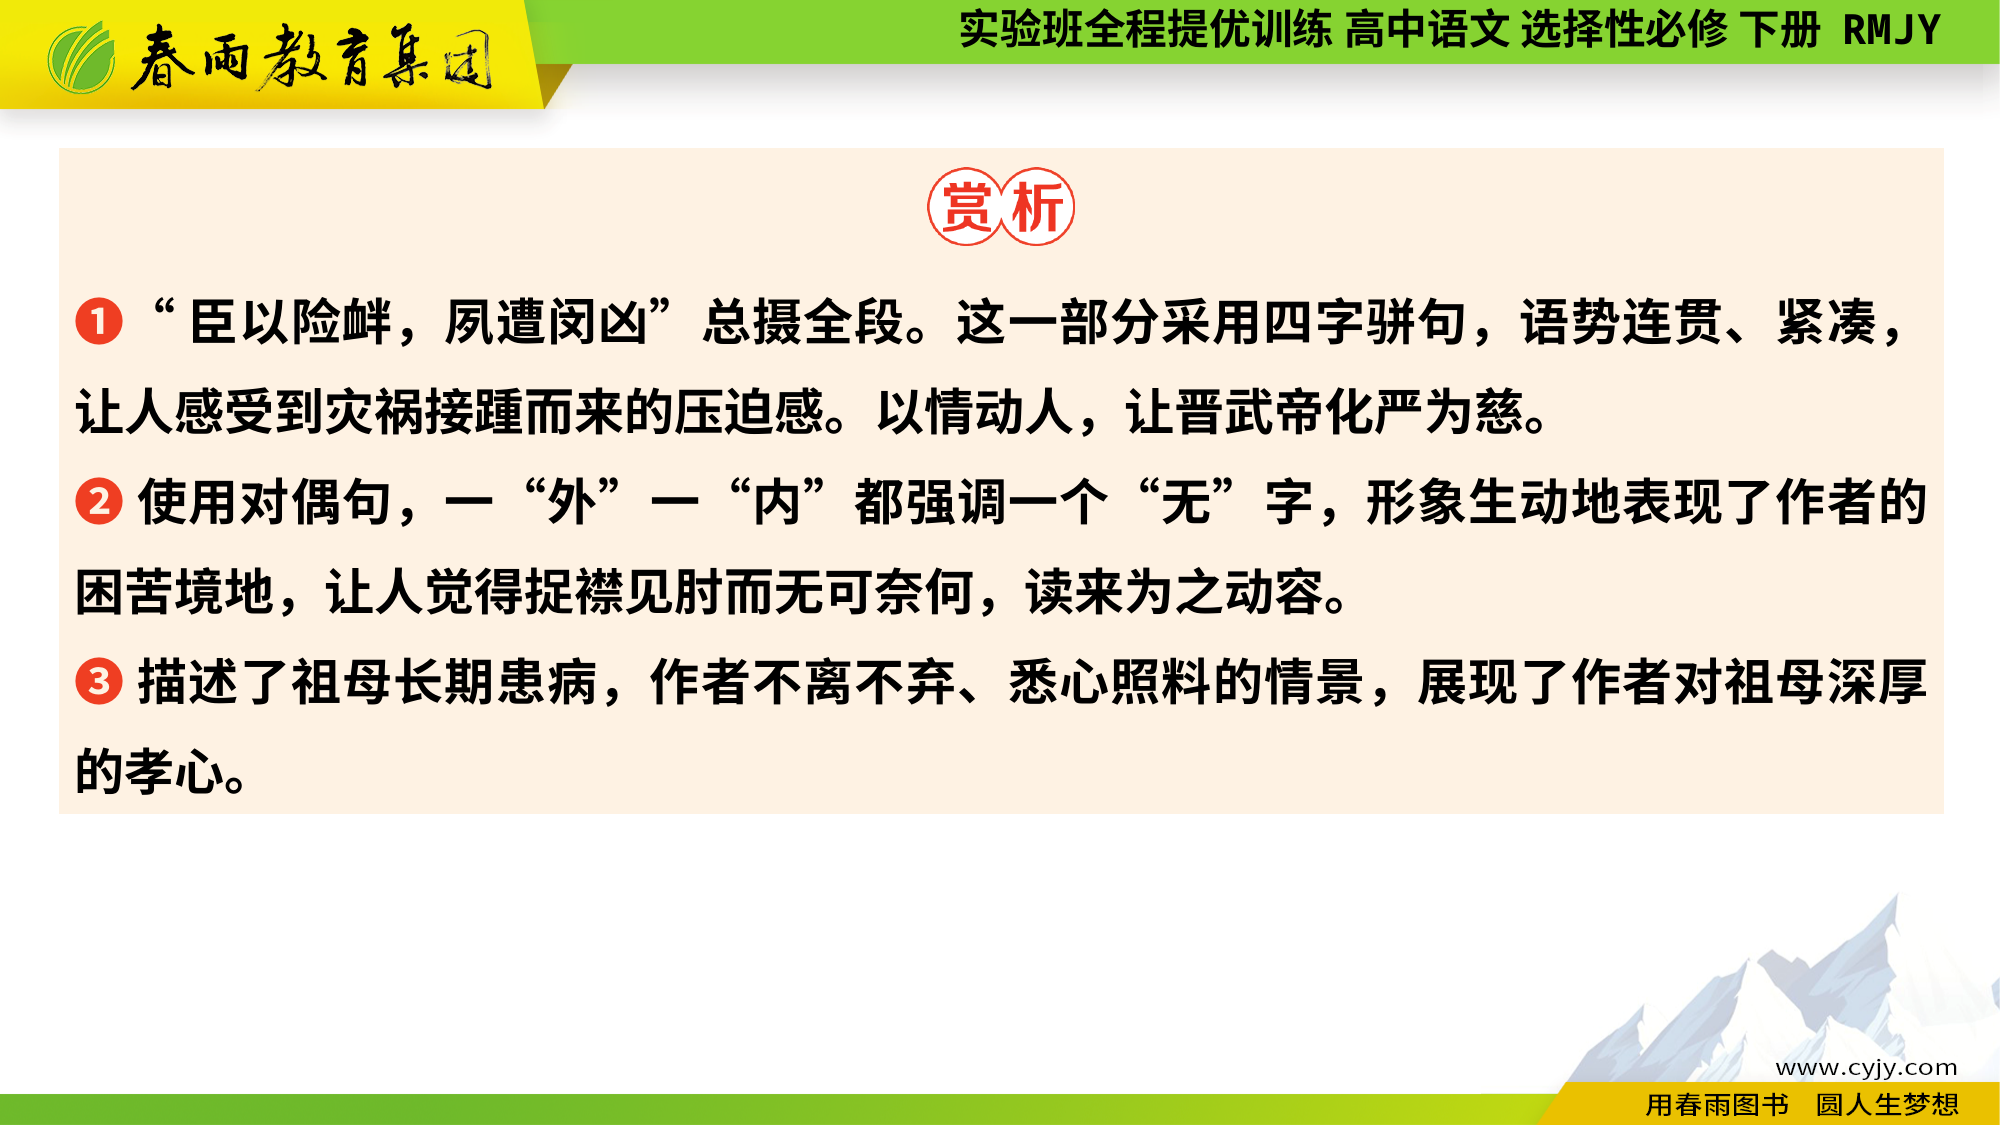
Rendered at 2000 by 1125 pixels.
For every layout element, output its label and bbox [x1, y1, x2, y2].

picture [0, 0, 2000, 1125]
text_box [58, 148, 1944, 814]
